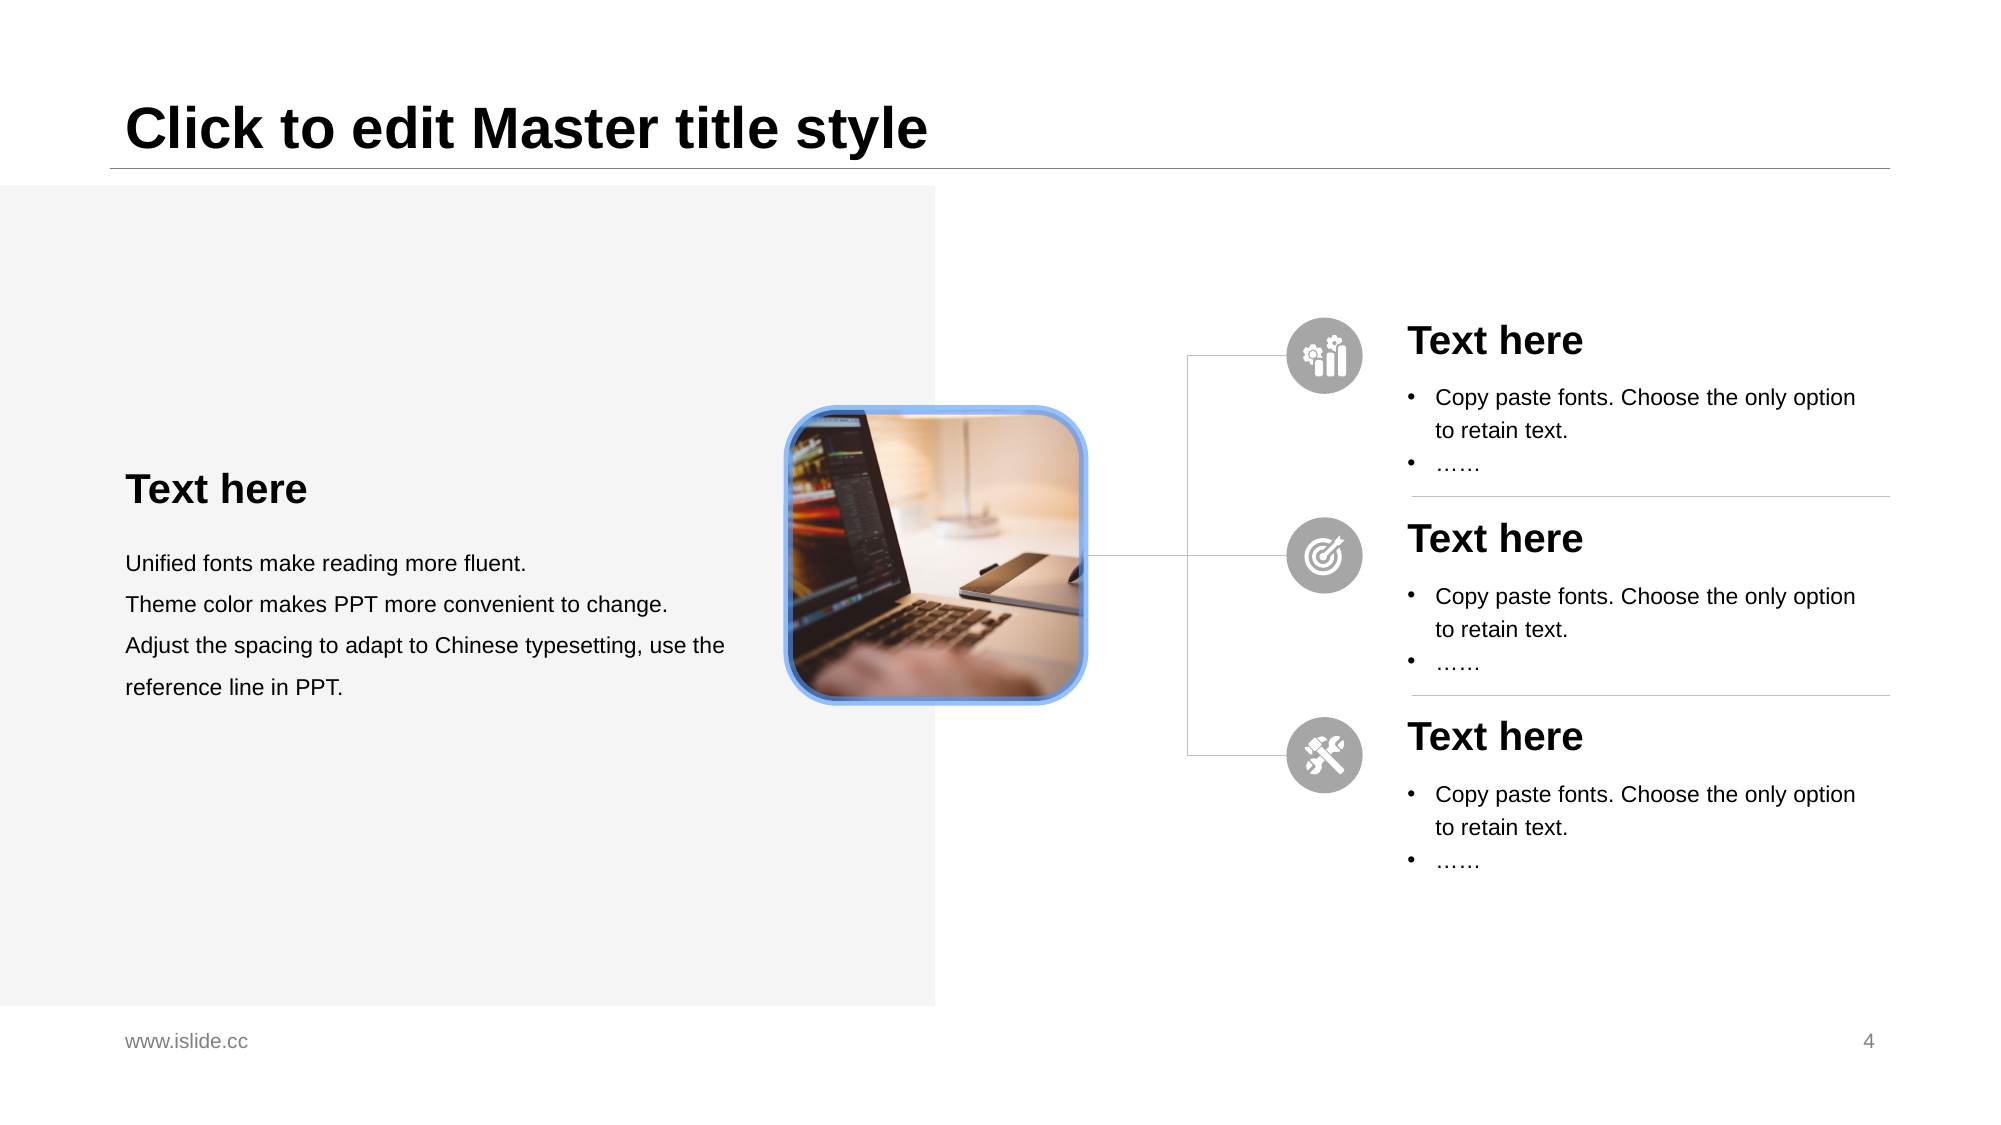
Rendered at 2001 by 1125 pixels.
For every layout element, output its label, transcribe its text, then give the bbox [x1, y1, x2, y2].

footer www.islide.cc [109, 1023, 790, 1058]
title Click to edit Master title style [109, 0, 1890, 169]
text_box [0, 185, 1890, 1007]
slide_number 4 [1412, 1023, 1890, 1058]
